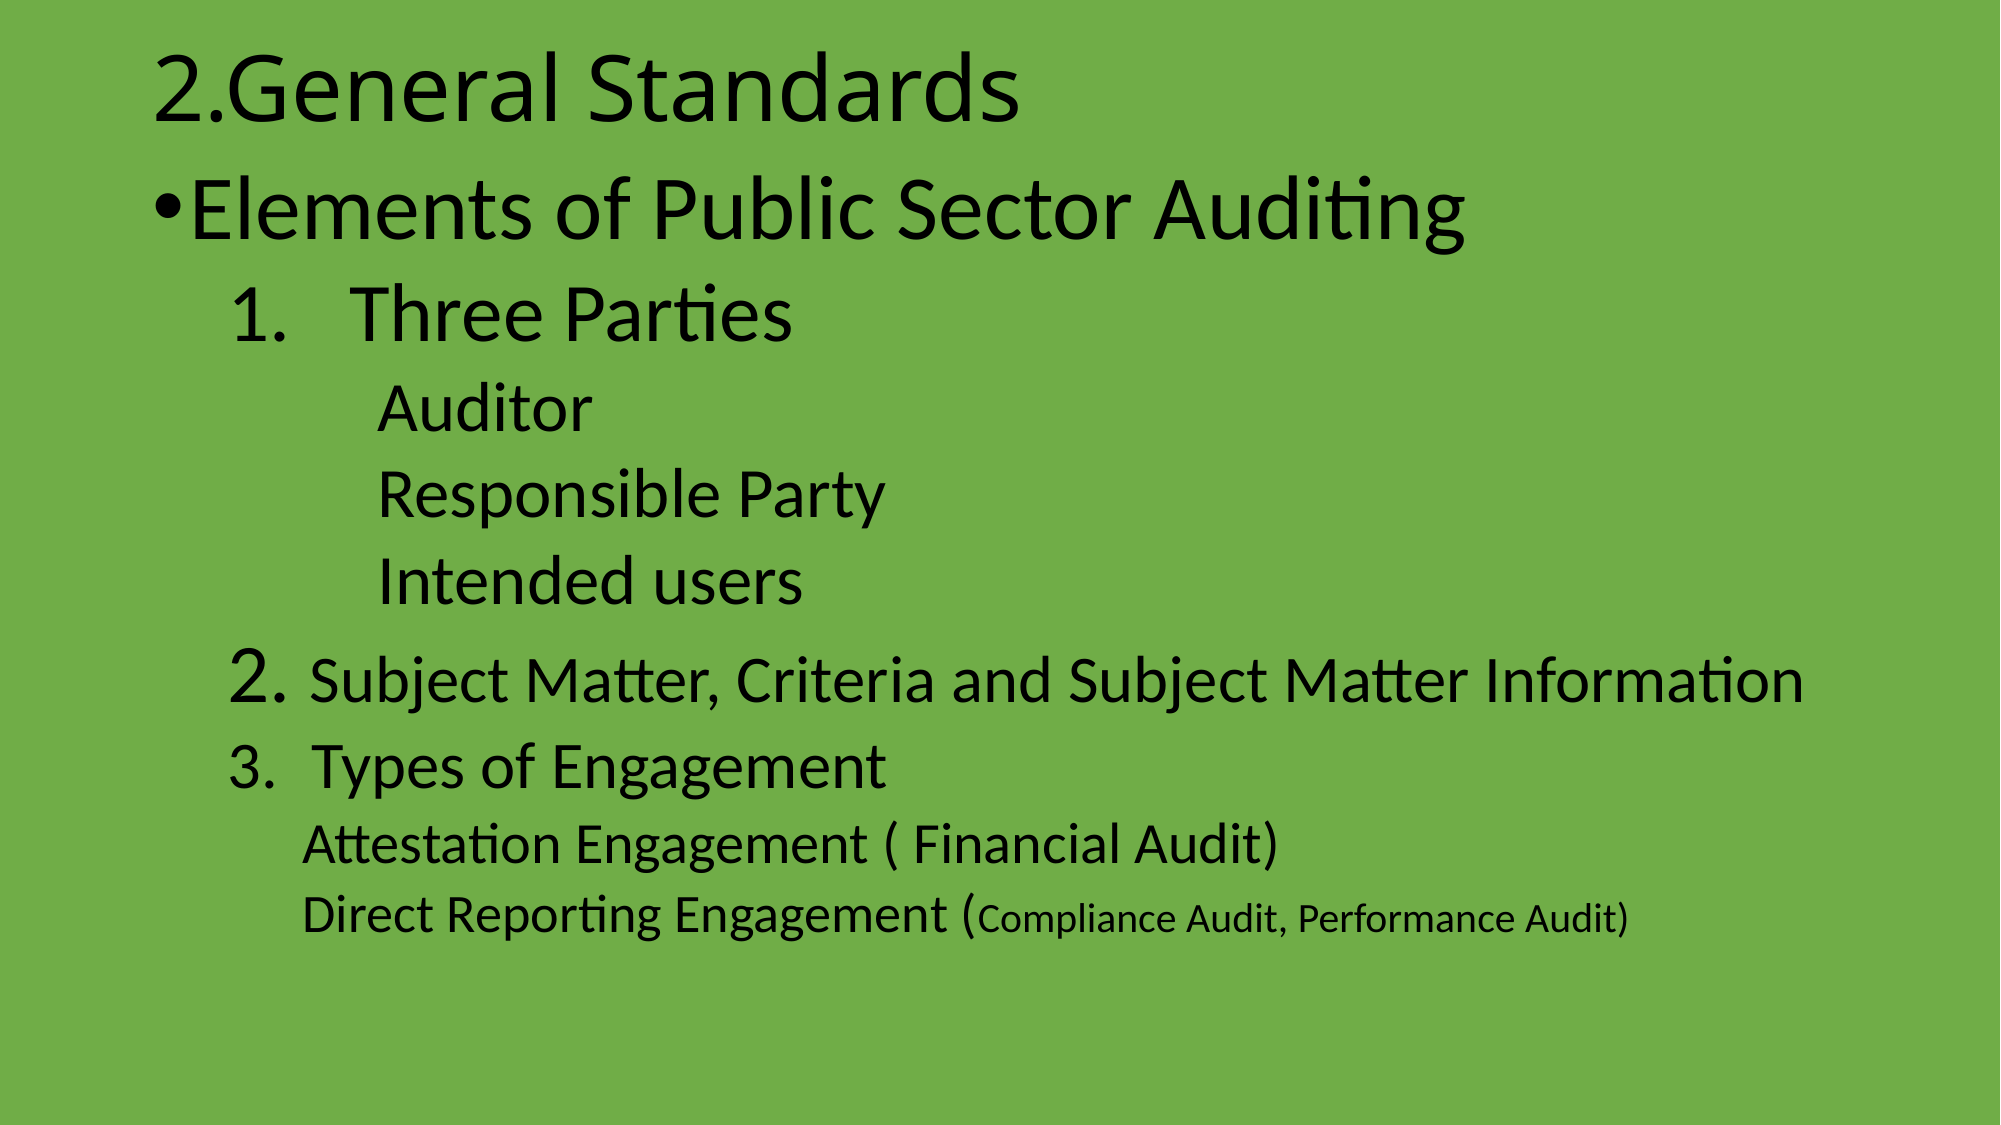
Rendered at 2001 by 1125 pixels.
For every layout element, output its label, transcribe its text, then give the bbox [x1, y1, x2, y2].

title 2.General Standards [137, 29, 1863, 152]
list Elements of Public Sector Auditing Three Parties Auditor Responsible Party Intended users 2. Subject Matter, Criteria and Subject Matter Information Types of Engagement Attestation Engagement ( Financial Audit) Direct Reporting Engagement (Compliance Audit, Performance Audit) [137, 152, 1863, 1014]
